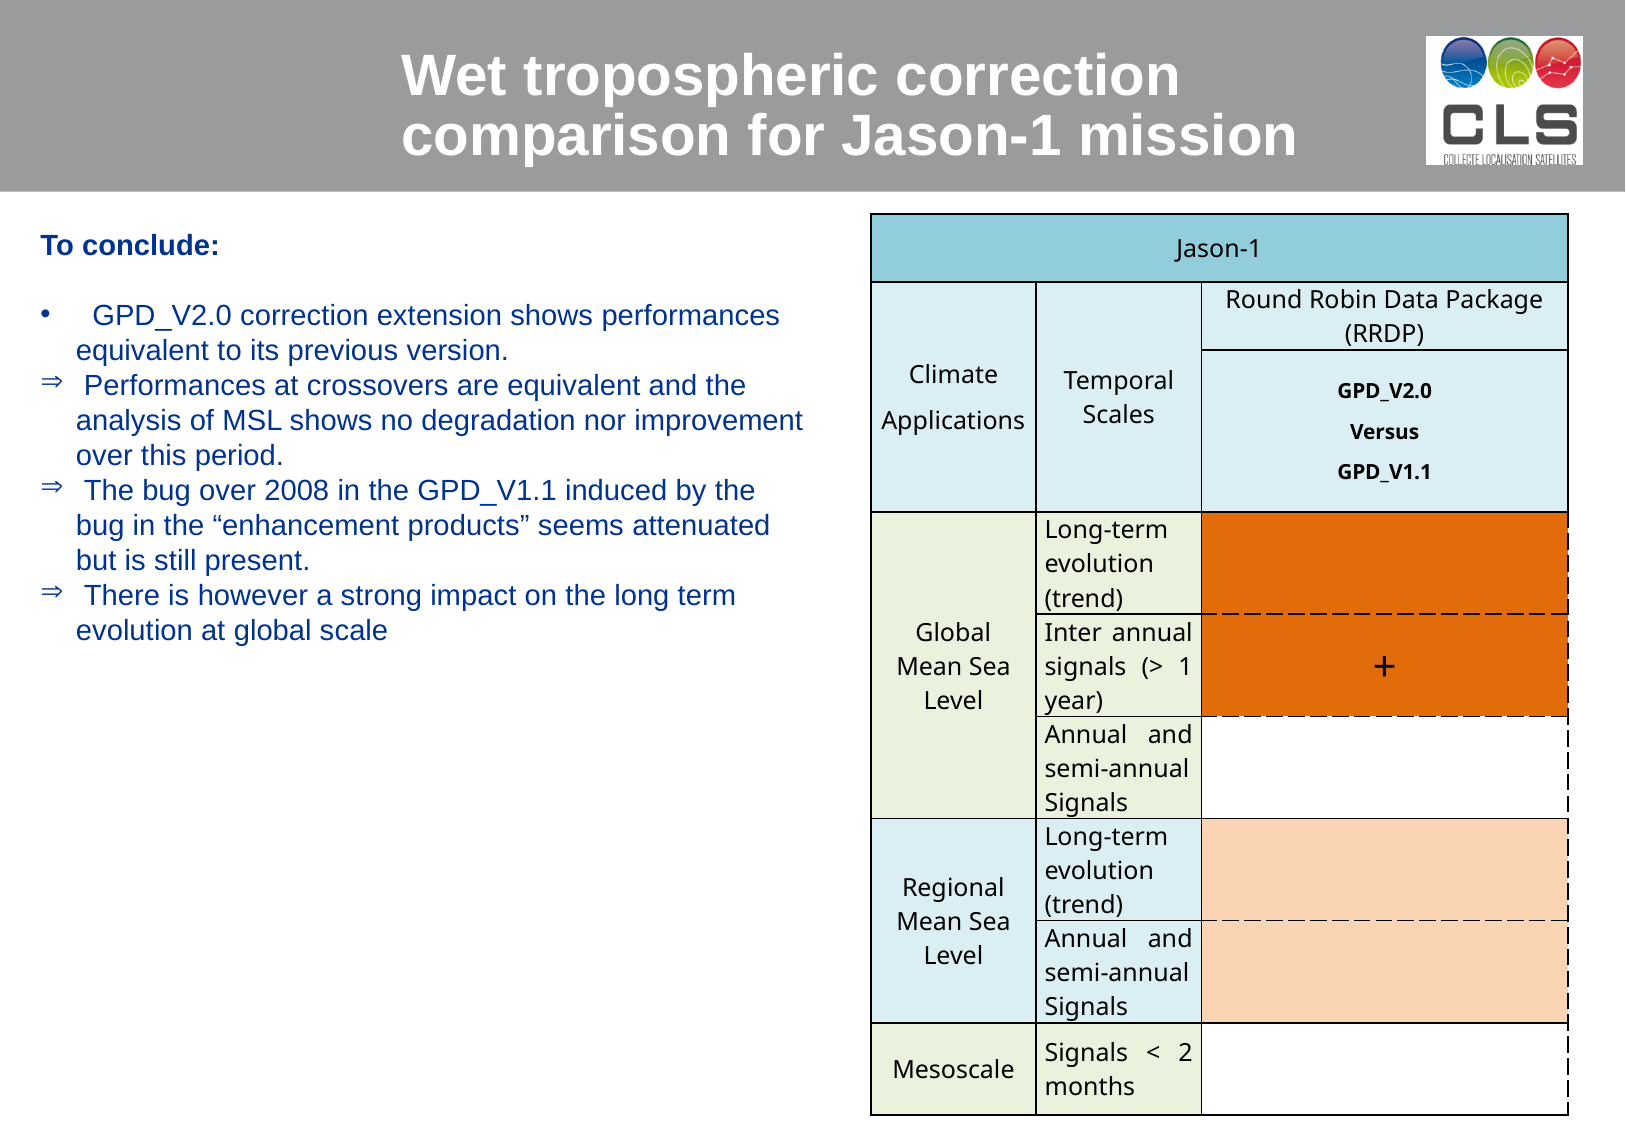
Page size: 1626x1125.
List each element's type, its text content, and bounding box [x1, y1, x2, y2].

table_cell [1202, 1024, 1568, 1114]
table_cell Climate Applications [872, 283, 1035, 511]
table_cell [1202, 513, 1568, 614]
table_cell Signals < 2 months [1037, 1024, 1201, 1114]
table_cell GPD_V2.0 Versus GPD_V1.1 [1202, 351, 1567, 511]
table_cell Annual and semi-annual Signals [1037, 717, 1201, 818]
table_cell Round Robin Data Package (RRDP) [1202, 283, 1567, 349]
table_cell Mesoscale [872, 1024, 1035, 1114]
table_cell Long-term evolution (trend) [1037, 513, 1201, 613]
table_cell Long-term evolution (trend) [1037, 819, 1201, 920]
text_box Wet tropospheric correction comparison for Jason-1 mission [386, 40, 1479, 172]
table_header Jason-1 [872, 215, 1567, 281]
table_cell Annual and semi-annual Signals [1037, 921, 1201, 1022]
table_cell [1202, 716, 1568, 818]
picture [1426, 36, 1583, 165]
table_cell Regional Mean Sea Level [872, 819, 1035, 1022]
table_cell Inter annual signals (> 1 year) [1037, 615, 1201, 716]
table_cell [1202, 819, 1568, 921]
table_cell [1202, 921, 1568, 1022]
table_cell Temporal Scales [1037, 283, 1201, 511]
table_cell Global Mean Sea Level [872, 513, 1035, 818]
text_box To conclude: GPD_V2.0 correction extension shows performances equivalent to its previous version. Performances at crossovers are equivalent and the analysis of MSL shows no degradation nor improvement over this period. The bug over 2008 in the GPD_V1.1 induced by the bug in the “enhancement products” seems attenuated but is still present. There is however a strong impact on the long term evolution at global scale [25, 219, 820, 1104]
table_cell + [1202, 614, 1568, 716]
